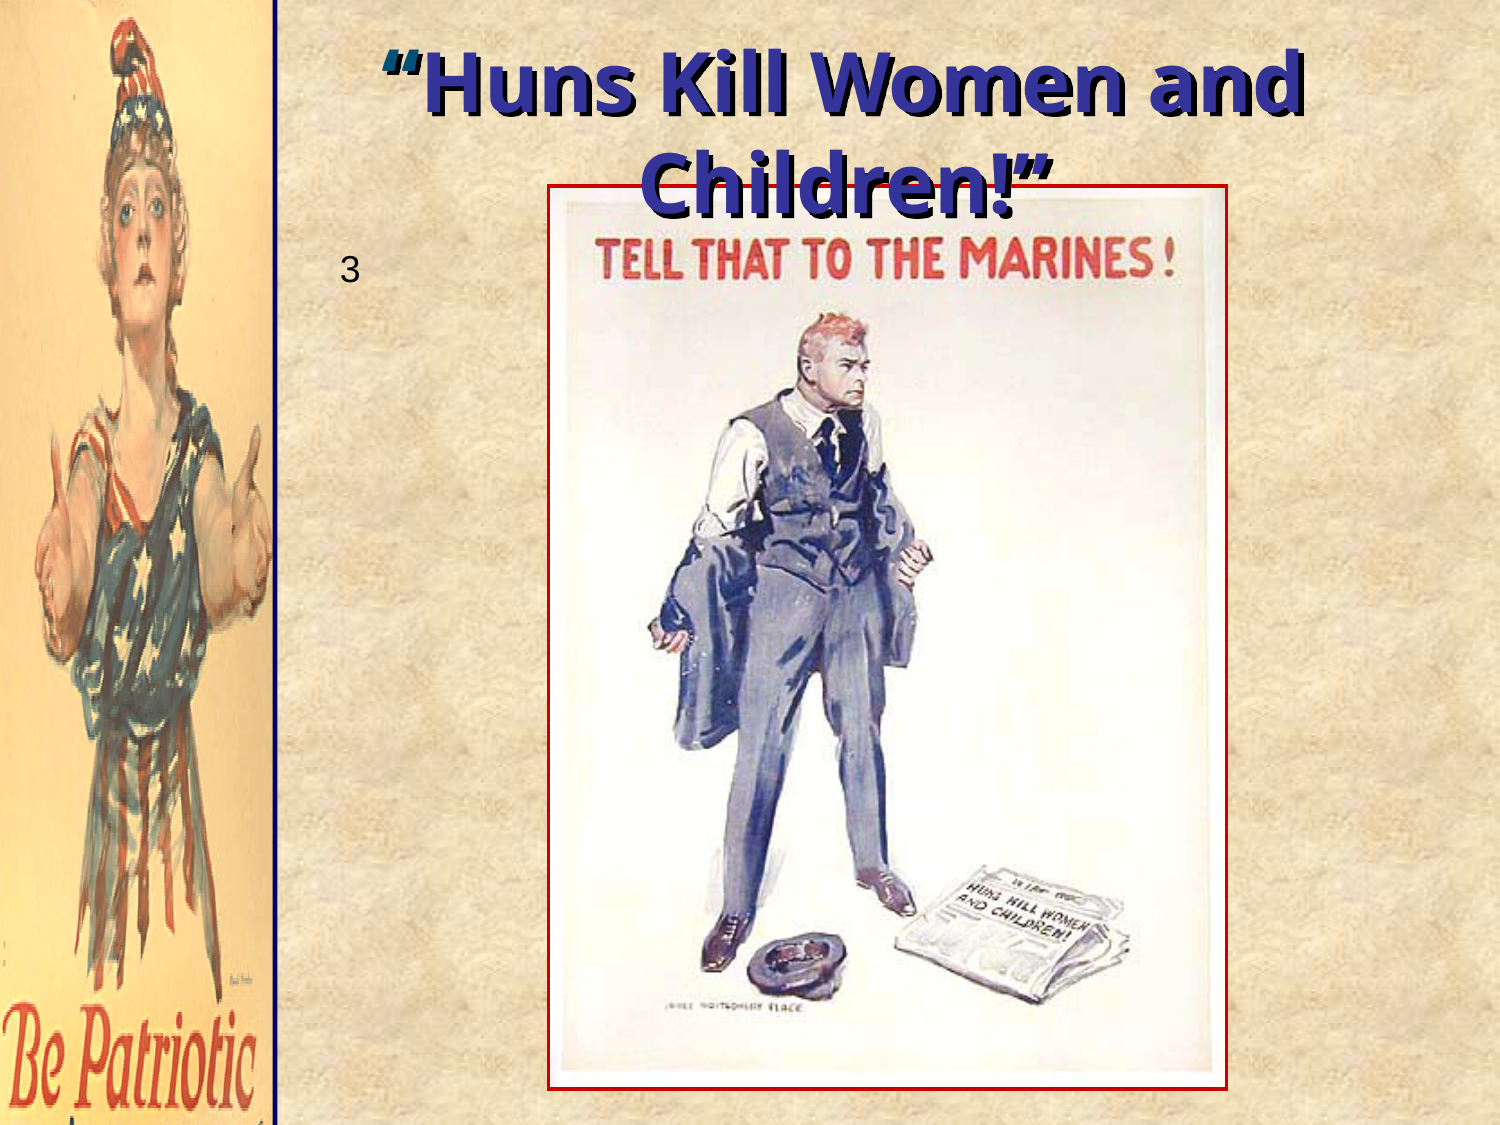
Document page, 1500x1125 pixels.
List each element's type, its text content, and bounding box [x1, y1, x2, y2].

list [549, 187, 1226, 1088]
text_box 3 [324, 237, 450, 298]
picture [278, 0, 1500, 1125]
text_box “Huns Kill Women and Children!” [212, 17, 1475, 238]
picture [0, 0, 272, 1125]
